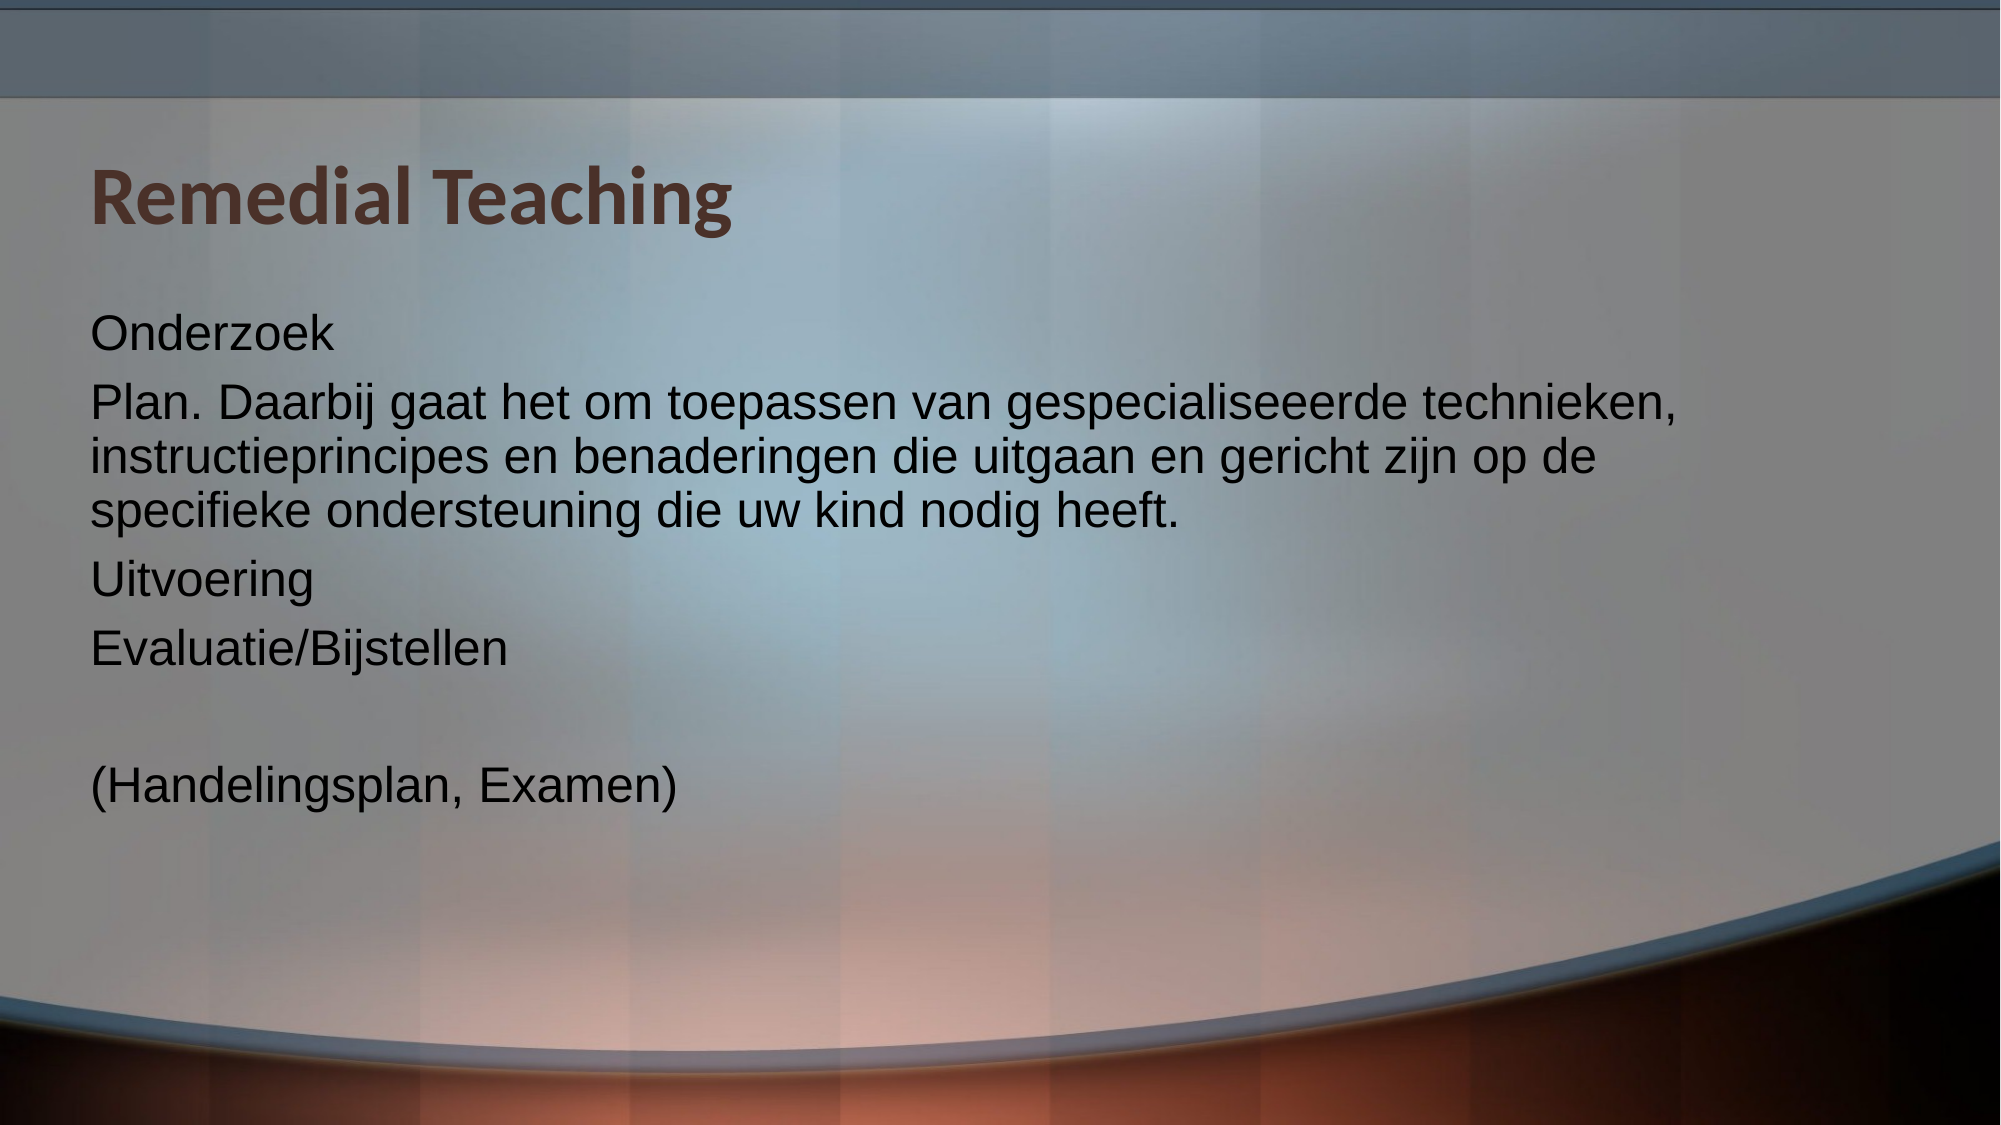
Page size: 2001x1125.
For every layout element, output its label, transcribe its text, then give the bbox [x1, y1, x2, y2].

title Remedial Teaching [75, 104, 1732, 294]
list Onderzoek Plan. Daarbij gaat het om toepassen van gespecialiseeerde technieken, instructieprincipes en benaderingen die uitgaan en gericht zijn op de specifieke ondersteuning die uw kind nodig heeft. Uitvoering Evaluatie/Bijstellen (Handelingsplan, Examen) [75, 299, 1732, 920]
picture [0, 0, 2001, 1125]
